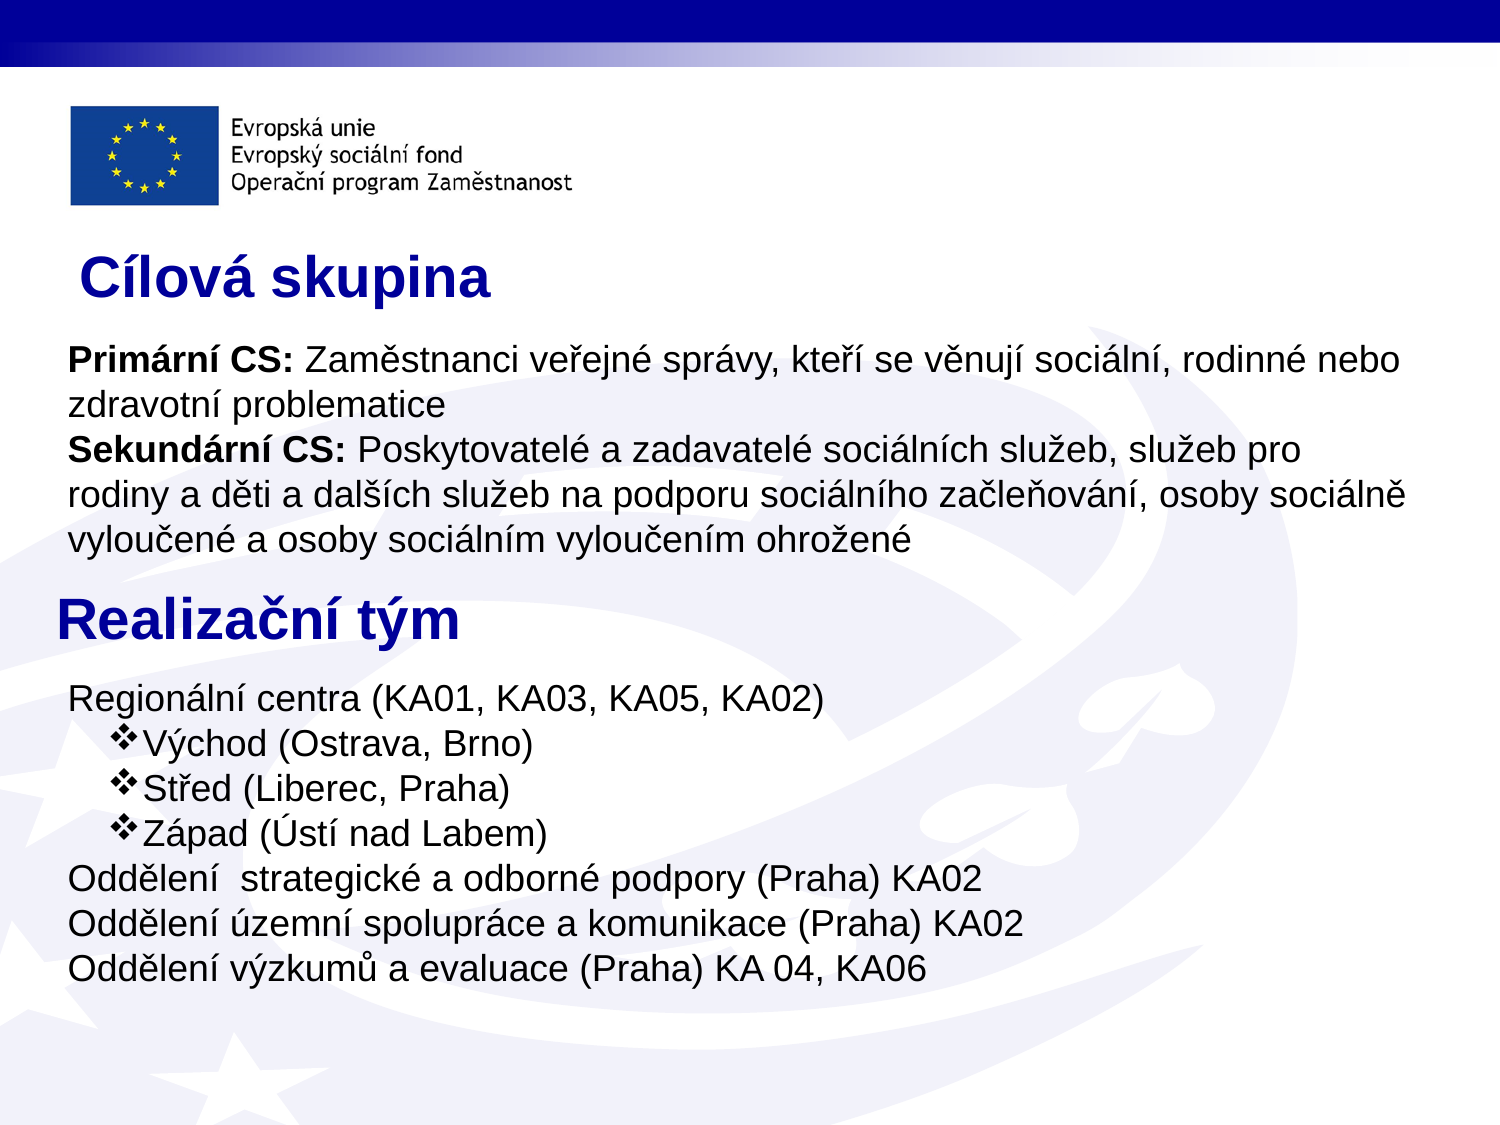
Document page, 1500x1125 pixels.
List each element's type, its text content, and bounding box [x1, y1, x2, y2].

list [64, 314, 1436, 1047]
text_box Regionální centra (KA01, KA03, KA05, KA02) Východ (Ostrava, Brno) Střed (Liberec, Praha) Západ (Ústí nad Labem) Oddělení strategické a odborné podpory (Praha) KA02 Oddělení územní spolupráce a komunikace (Praha) KA02 Oddělení výzkumů a evaluace (Praha) KA 04, KA06 [52, 621, 1424, 997]
text_box Primární CS: Zaměstnanci veřejné správy, kteří se věnují sociální, rodinné nebo zdravotní problematice Sekundární CS: Poskytovatelé a zadavatelé sociálních služeb, služeb pro rodiny a děti a dalších služeb na podporu sociálního začleňování, osoby sociálně vyloučené a osoby sociálním vyloučením ohrožené [52, 327, 1424, 568]
title Cílová skupina [64, 231, 1436, 300]
text_box Realizační tým [41, 573, 1412, 646]
picture [41, 79, 597, 237]
